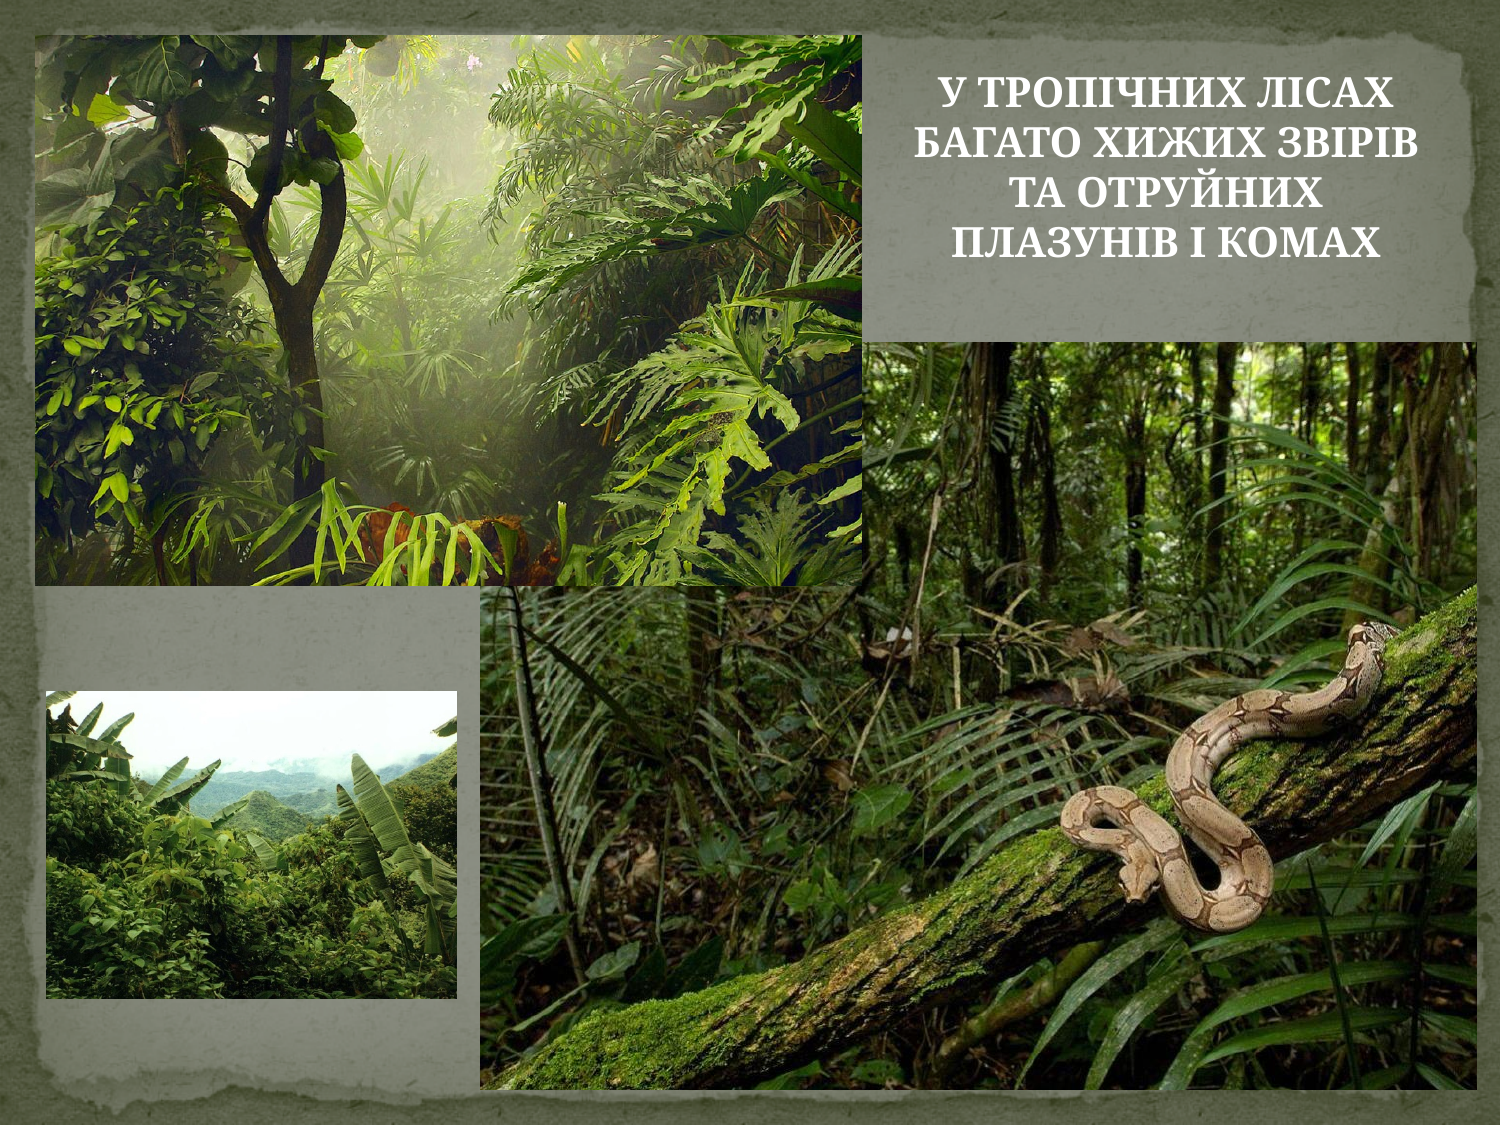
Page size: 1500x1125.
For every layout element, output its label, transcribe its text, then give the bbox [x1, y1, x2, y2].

text_box У ТРОПІЧНИХ ЛІСАХ БАГАТО ХИЖИХ ЗВІРІВ ТА ОТРУЙНИХ ПЛАЗУНІВ І КОМАХ [878, 58, 1454, 274]
picture [35, 35, 1477, 1090]
picture [46, 691, 457, 999]
